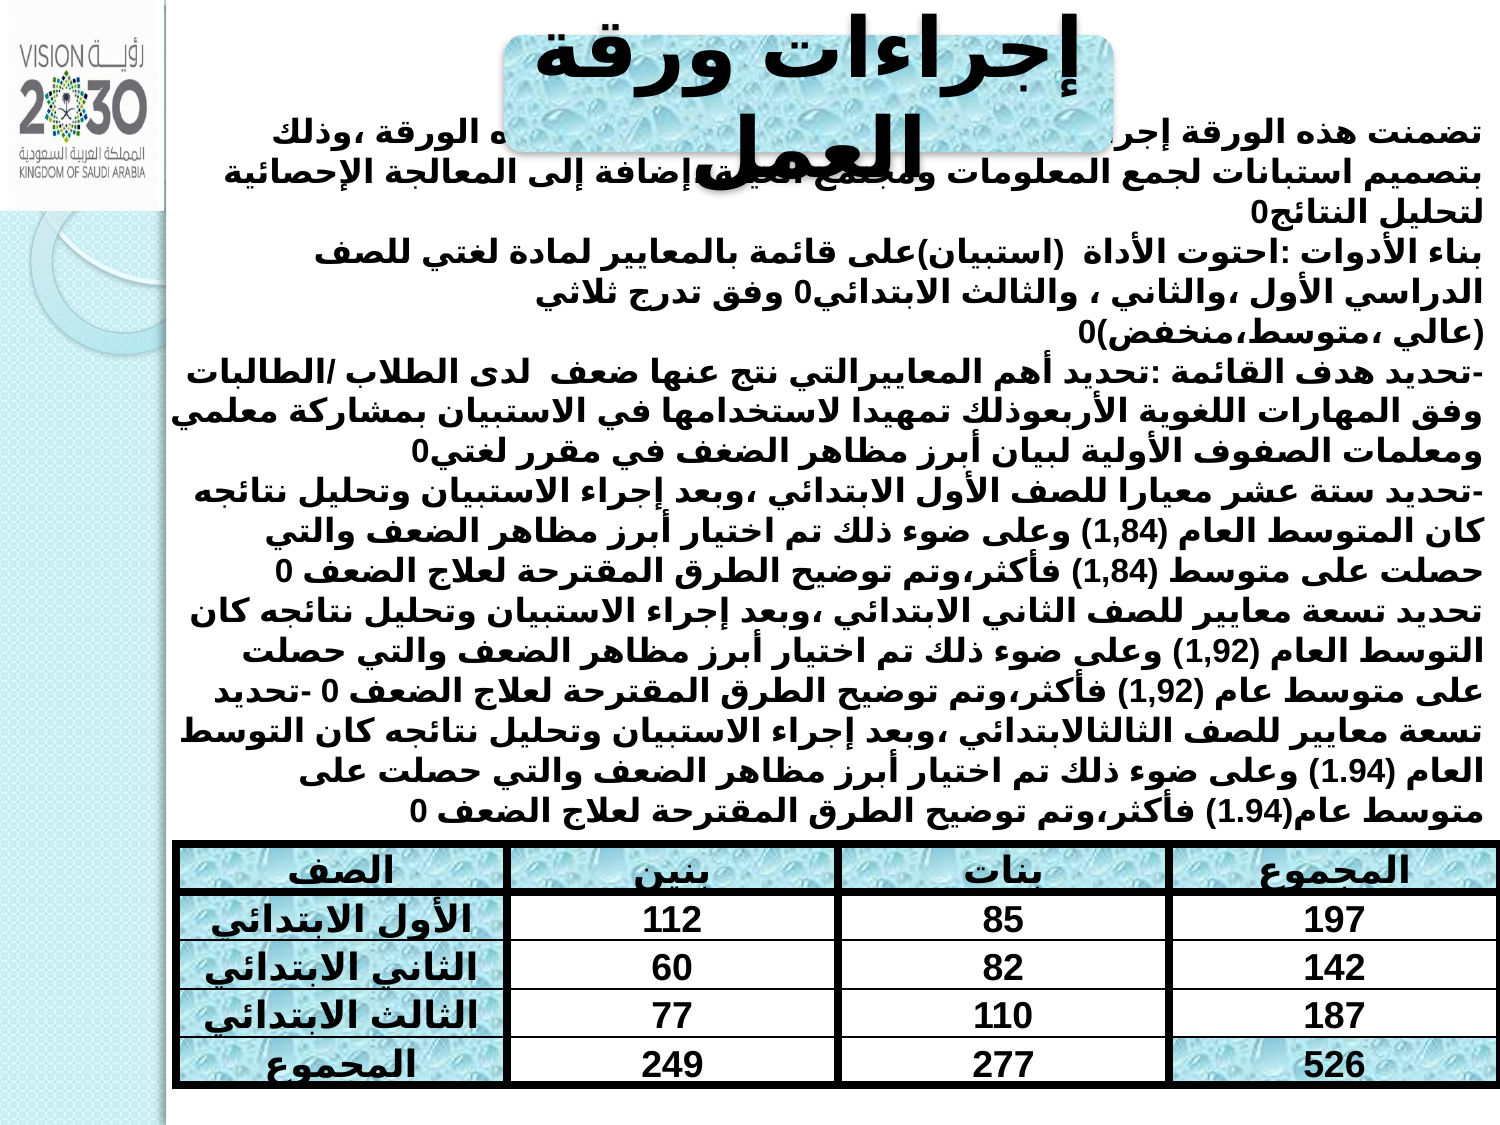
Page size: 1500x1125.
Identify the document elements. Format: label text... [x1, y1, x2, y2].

table_header بنين [511, 882, 834, 888]
table_cell 187 [1173, 990, 1496, 1036]
table_cell الأول الابتدائي [180, 896, 503, 939]
text_box إجراءات ورقة العمل [503, 35, 1114, 153]
table_cell المجموع [180, 1038, 503, 1081]
table_cell 77 [511, 990, 834, 1036]
table_cell 277 [842, 1038, 1165, 1081]
table_cell 526 [1173, 1038, 1496, 1081]
table_cell 249 [511, 1038, 834, 1081]
table_cell 197 [1173, 896, 1496, 939]
table_header المجموع [1173, 882, 1496, 888]
table_cell 142 [1173, 941, 1496, 988]
table_cell 60 [511, 941, 834, 988]
table_header الصف [180, 882, 503, 888]
table_cell الثاني الابتدائي [180, 941, 503, 988]
table_cell 112 [511, 896, 834, 939]
table_cell 82 [842, 941, 1165, 988]
text_box تضمنت هذه الورقة إجراءات تم السير عليها لتحقيق أهداف هذه الورقة ،وذلك بتصميم استبانات لجمع المعلومات ومجتمع العينة ،إضافة إلى المعالجة الإحصائية لتحليل النتائج0 بناء الأدوات :احتوت الأداة (استبيان)على قائمة بالمعايير لمادة لغتي للصف الدراسي الأول ،والثاني ، والثالث الابتدائي0 وفق تدرج ثلاثي (عالي ،متوسط،منخفض)0 -تحديد هدف القائمة :تحديد أهم المعاييرالتي نتج عنها ضعف لدى الطلاب /الطالبات وفق المهارات اللغوية الأربعوذلك تمهيدا لاستخدامها في الاستبيان بمشاركة معلمي ومعلمات الصفوف الأولية لبيان أبرز مظاهر الضغف في مقرر لغتي0 -تحديد ستة عشر معيارا للصف الأول الابتدائي ،وبعد إجراء الاستبيان وتحليل نتائجه كان المتوسط العام (1,84) وعلى ضوء ذلك تم اختيار أبرز مظاهر الضعف والتي حصلت على متوسط (1,84) فأكثر،وتم توضيح الطرق المقترحة لعلاج الضعف 0 تحديد تسعة معايير للصف الثاني الابتدائي ،وبعد إجراء الاستبيان وتحليل نتائجه كان التوسط العام (1,92) وعلى ضوء ذلك تم اختيار أبرز مظاهر الضعف والتي حصلت على متوسط عام (1,92) فأكثر،وتم توضيح الطرق المقترحة لعلاج الضعف 0 -تحديد تسعة معايير للصف الثالثالابتدائي ،وبعد إجراء الاستبيان وتحليل نتائجه كان التوسط العام (1.94) وعلى ضوء ذلك تم اختيار أبرز مظاهر الضعف والتي حصلت على متوسط عام(1.94) فأكثر،وتم توضيح الطرق المقترحة لعلاج الضعف 0 [152, 102, 1500, 882]
table_cell 110 [842, 990, 1165, 1036]
table_cell 85 [842, 896, 1165, 939]
picture [0, 0, 165, 211]
table_cell الثالث الابتدائي [180, 990, 503, 1036]
table_header بنات [842, 882, 1165, 888]
